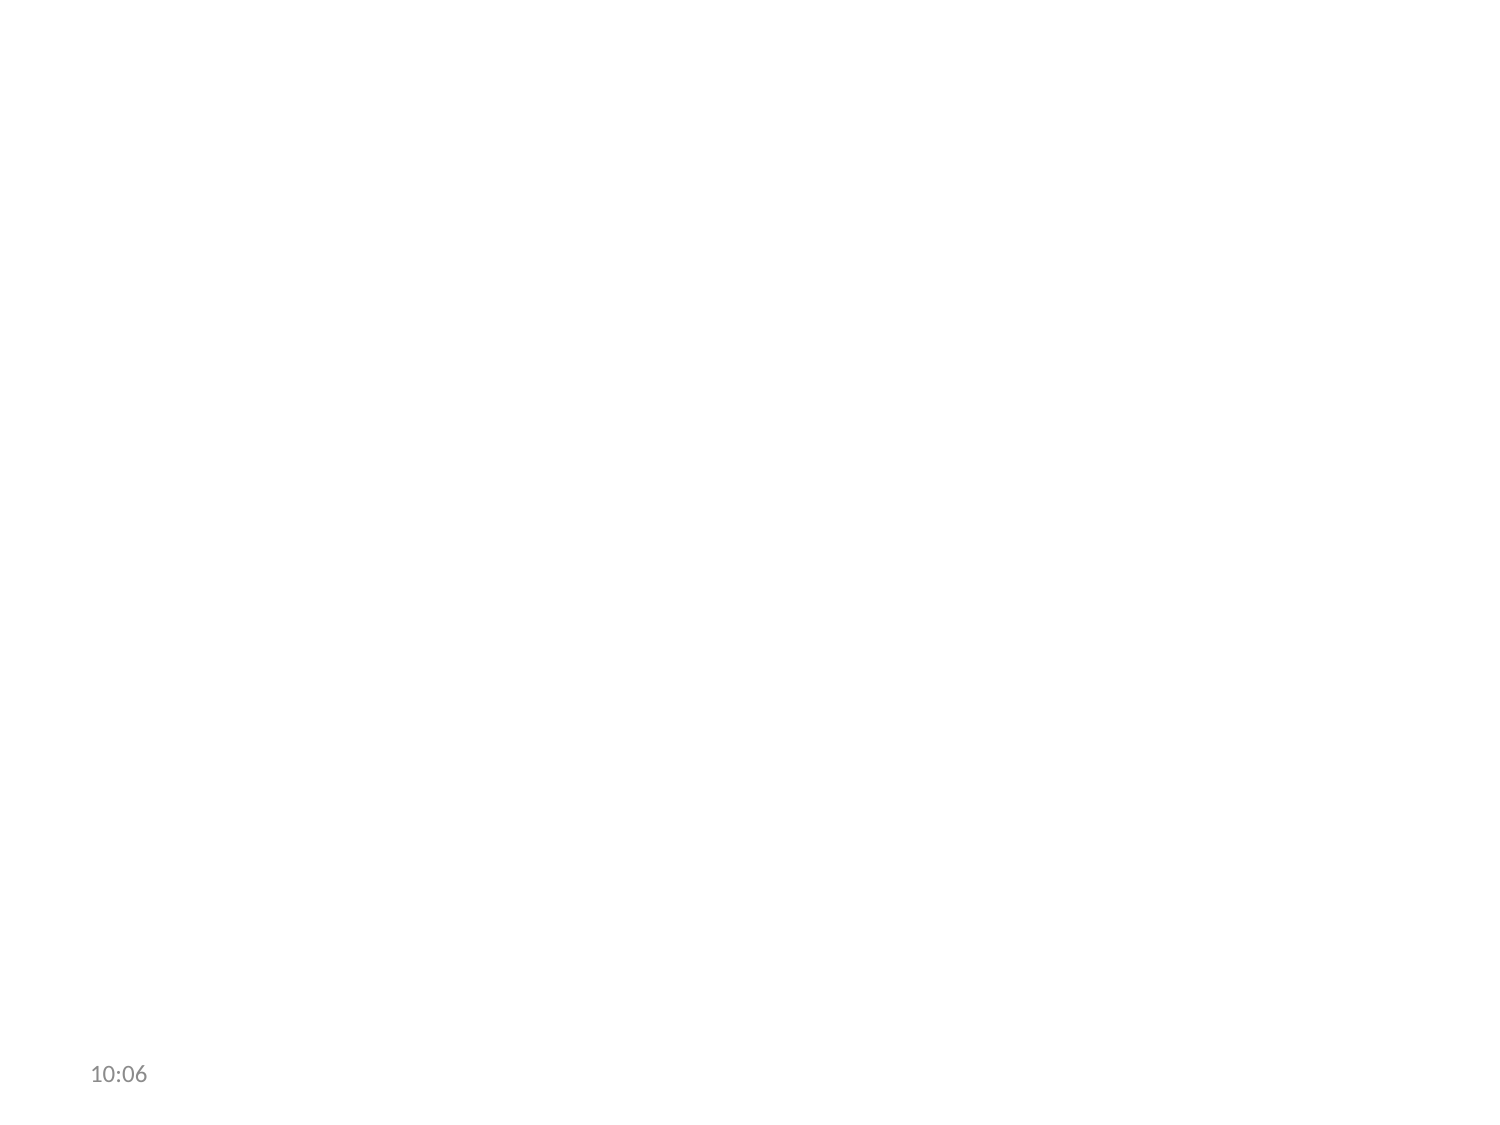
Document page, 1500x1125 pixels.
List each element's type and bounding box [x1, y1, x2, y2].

slide_number [75, 1042, 425, 1103]
